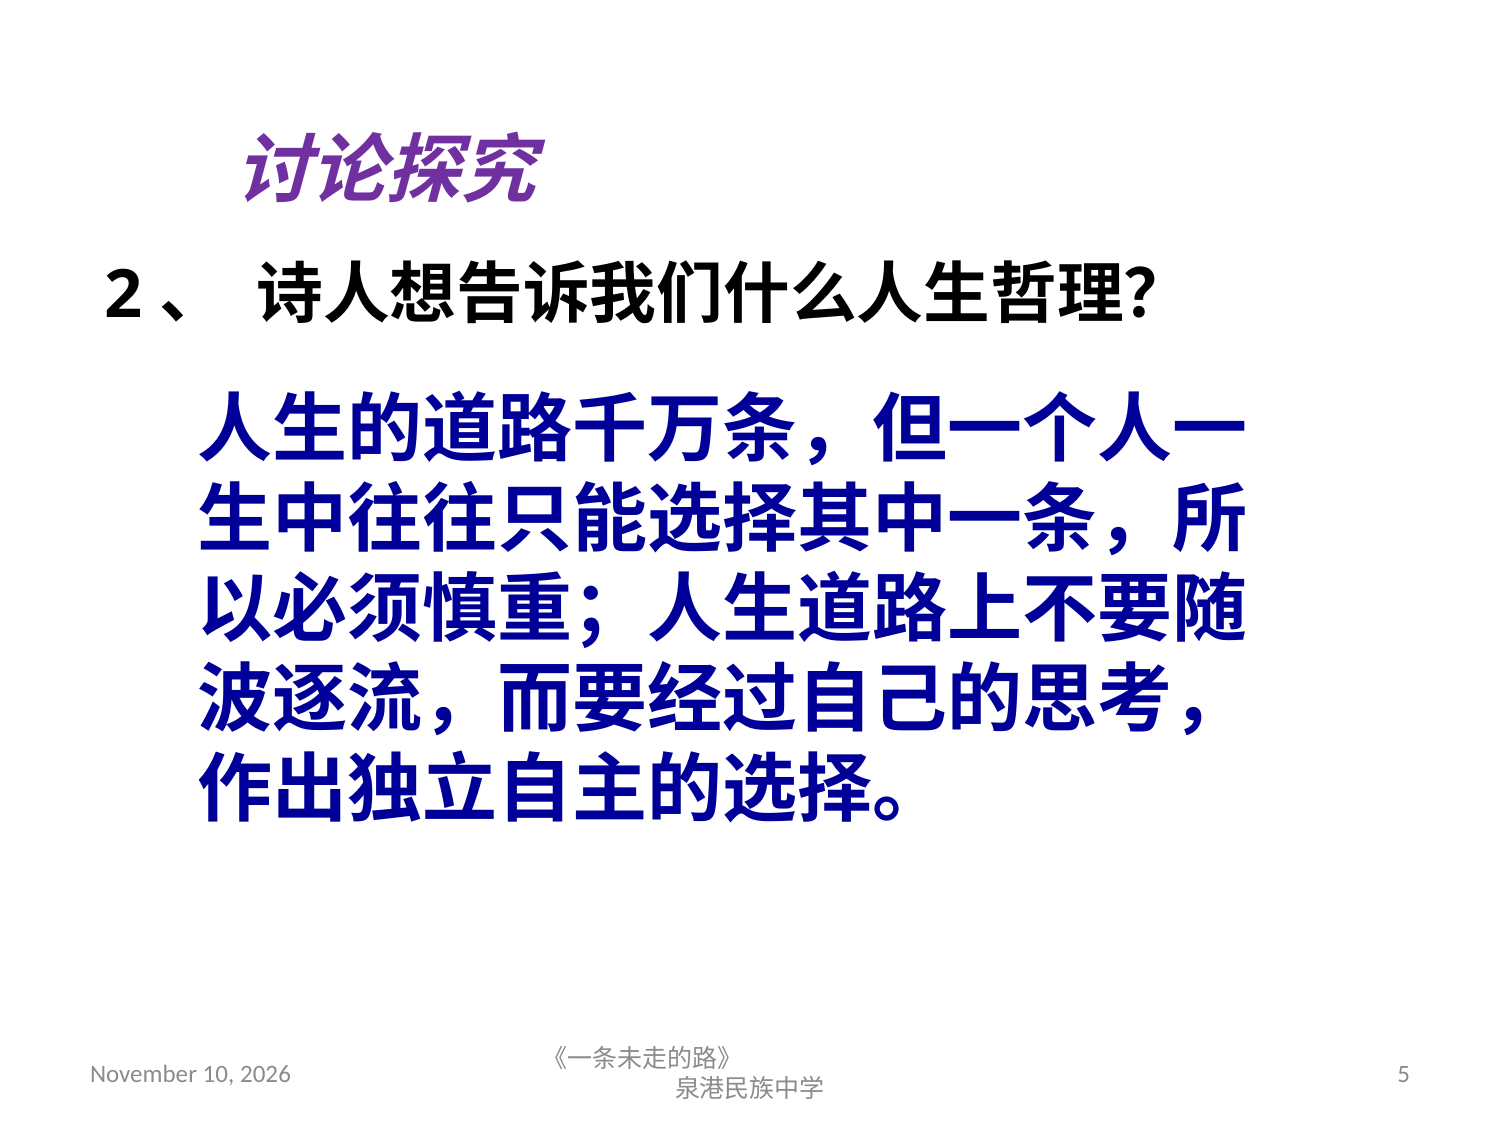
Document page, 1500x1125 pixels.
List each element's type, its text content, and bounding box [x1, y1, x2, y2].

text_box 人生的道路千万条，但一个人一生中往往只能选择其中一条，所以必须慎重；人生道路上不要随波逐流，而要经过自己的思考，作出独立自主的选择。 [182, 373, 1306, 839]
footer 《一条未走的路》 泉港民族中学 [512, 1042, 988, 1103]
text_box 讨论探究 [220, 113, 551, 219]
text_box 2、 诗人想告诉我们什么人生哲理？ [88, 243, 1353, 339]
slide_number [75, 1042, 425, 1103]
slide_number 5 [1074, 1042, 1425, 1103]
